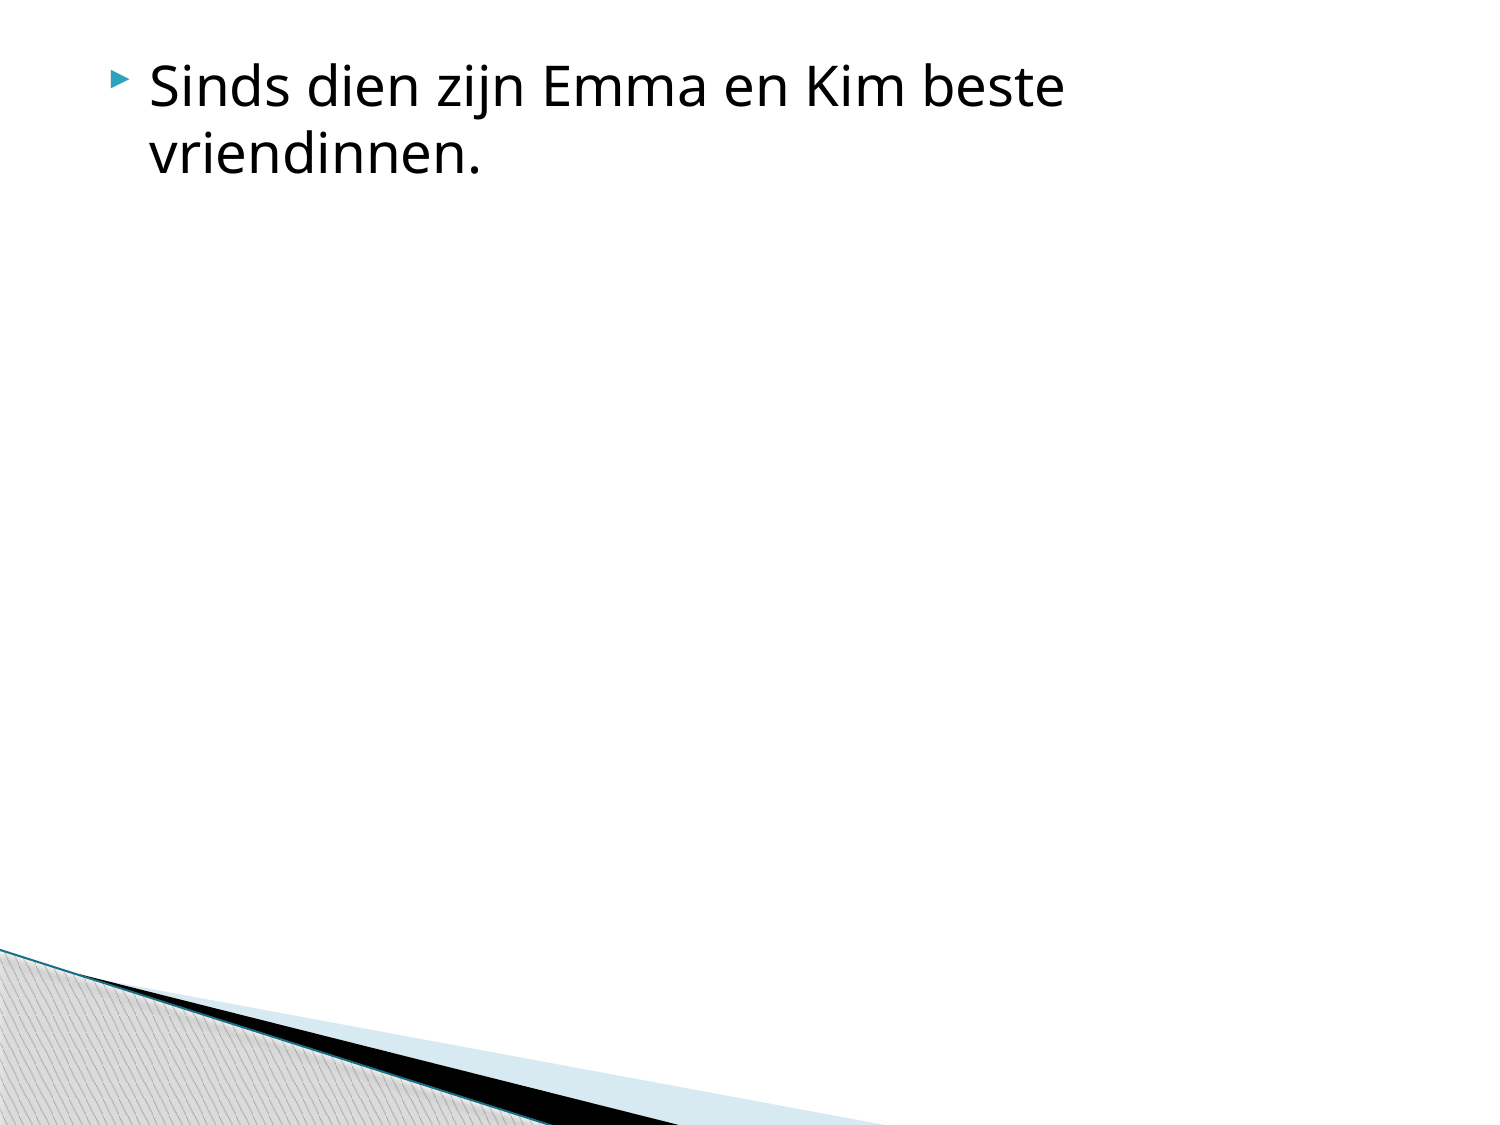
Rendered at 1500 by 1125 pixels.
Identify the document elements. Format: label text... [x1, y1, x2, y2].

list Sinds dien zijn Emma en Kim beste vriendinnen. [75, 42, 1425, 986]
